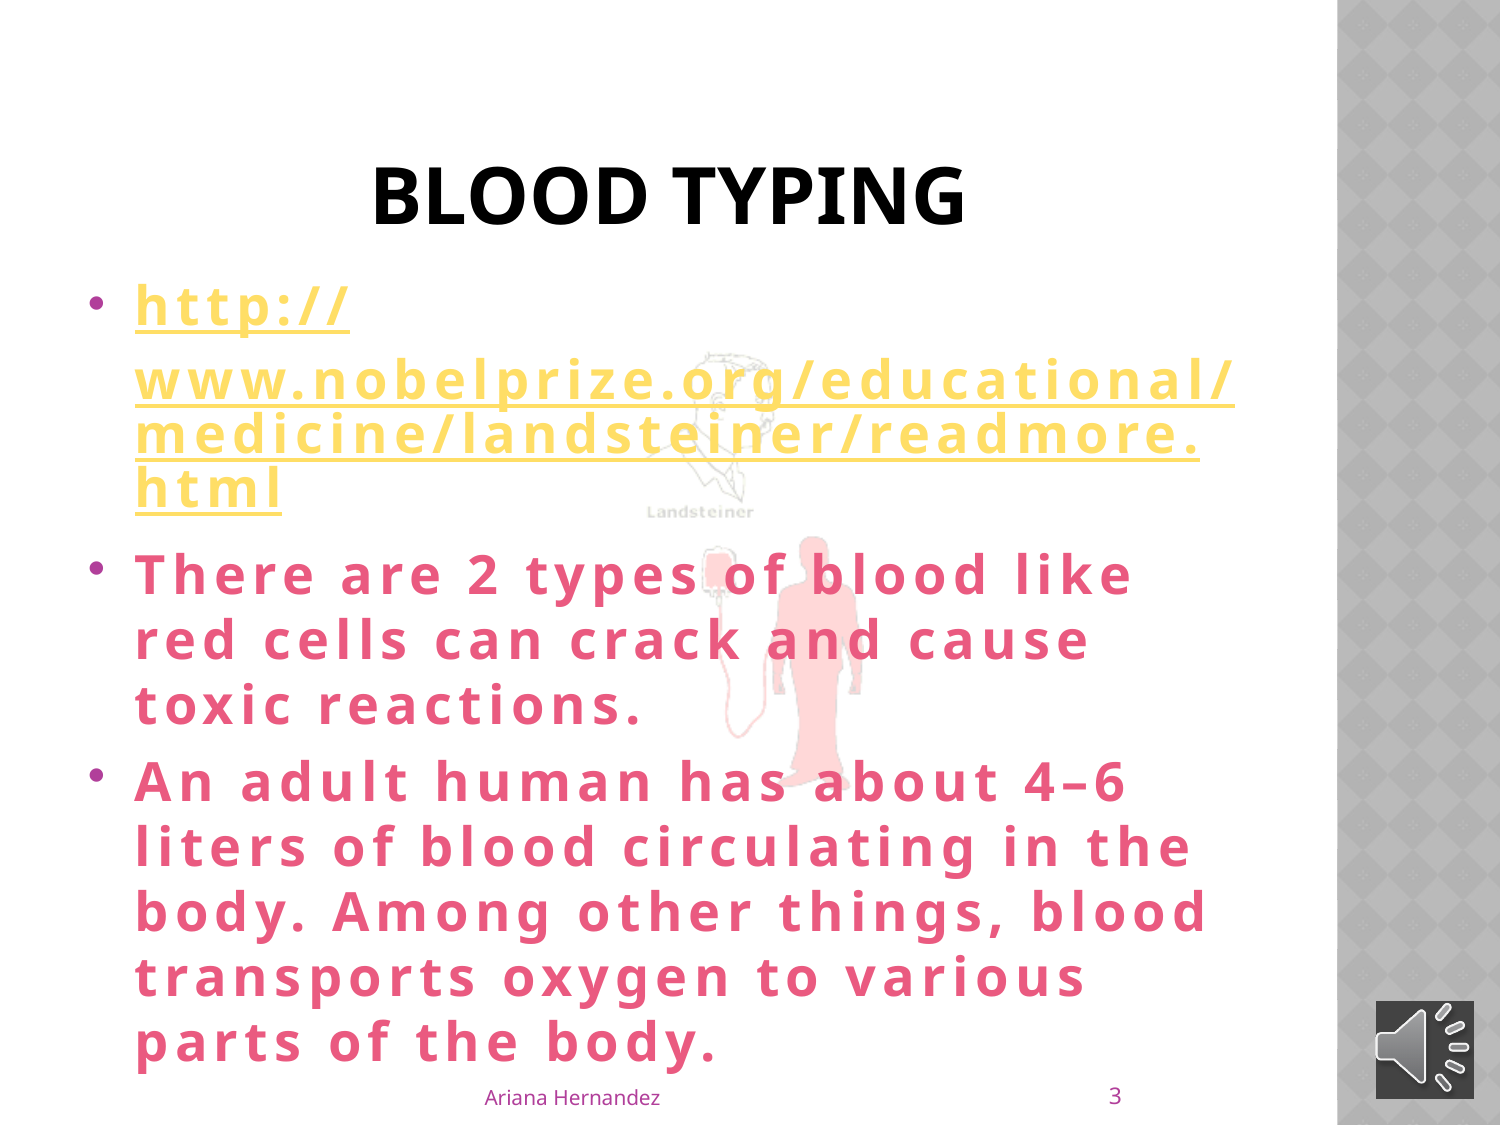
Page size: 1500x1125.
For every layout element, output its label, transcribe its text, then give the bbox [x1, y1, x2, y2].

picture [1374, 999, 1476, 1101]
slide_number 3 [1025, 1075, 1122, 1113]
picture [636, 333, 864, 792]
list http://www.nobelprize.org/educational/medicine/landsteiner/readmore.html There are 2 types of blood like red cells can crack and cause toxic reactions. An adult human has about 4–6 liters of blood circulating in the body. Among other things, blood transports oxygen to various parts of the body. [75, 264, 1263, 1059]
footer Ariana Hernandez [75, 1075, 675, 1114]
title blood typing [75, 52, 1263, 240]
